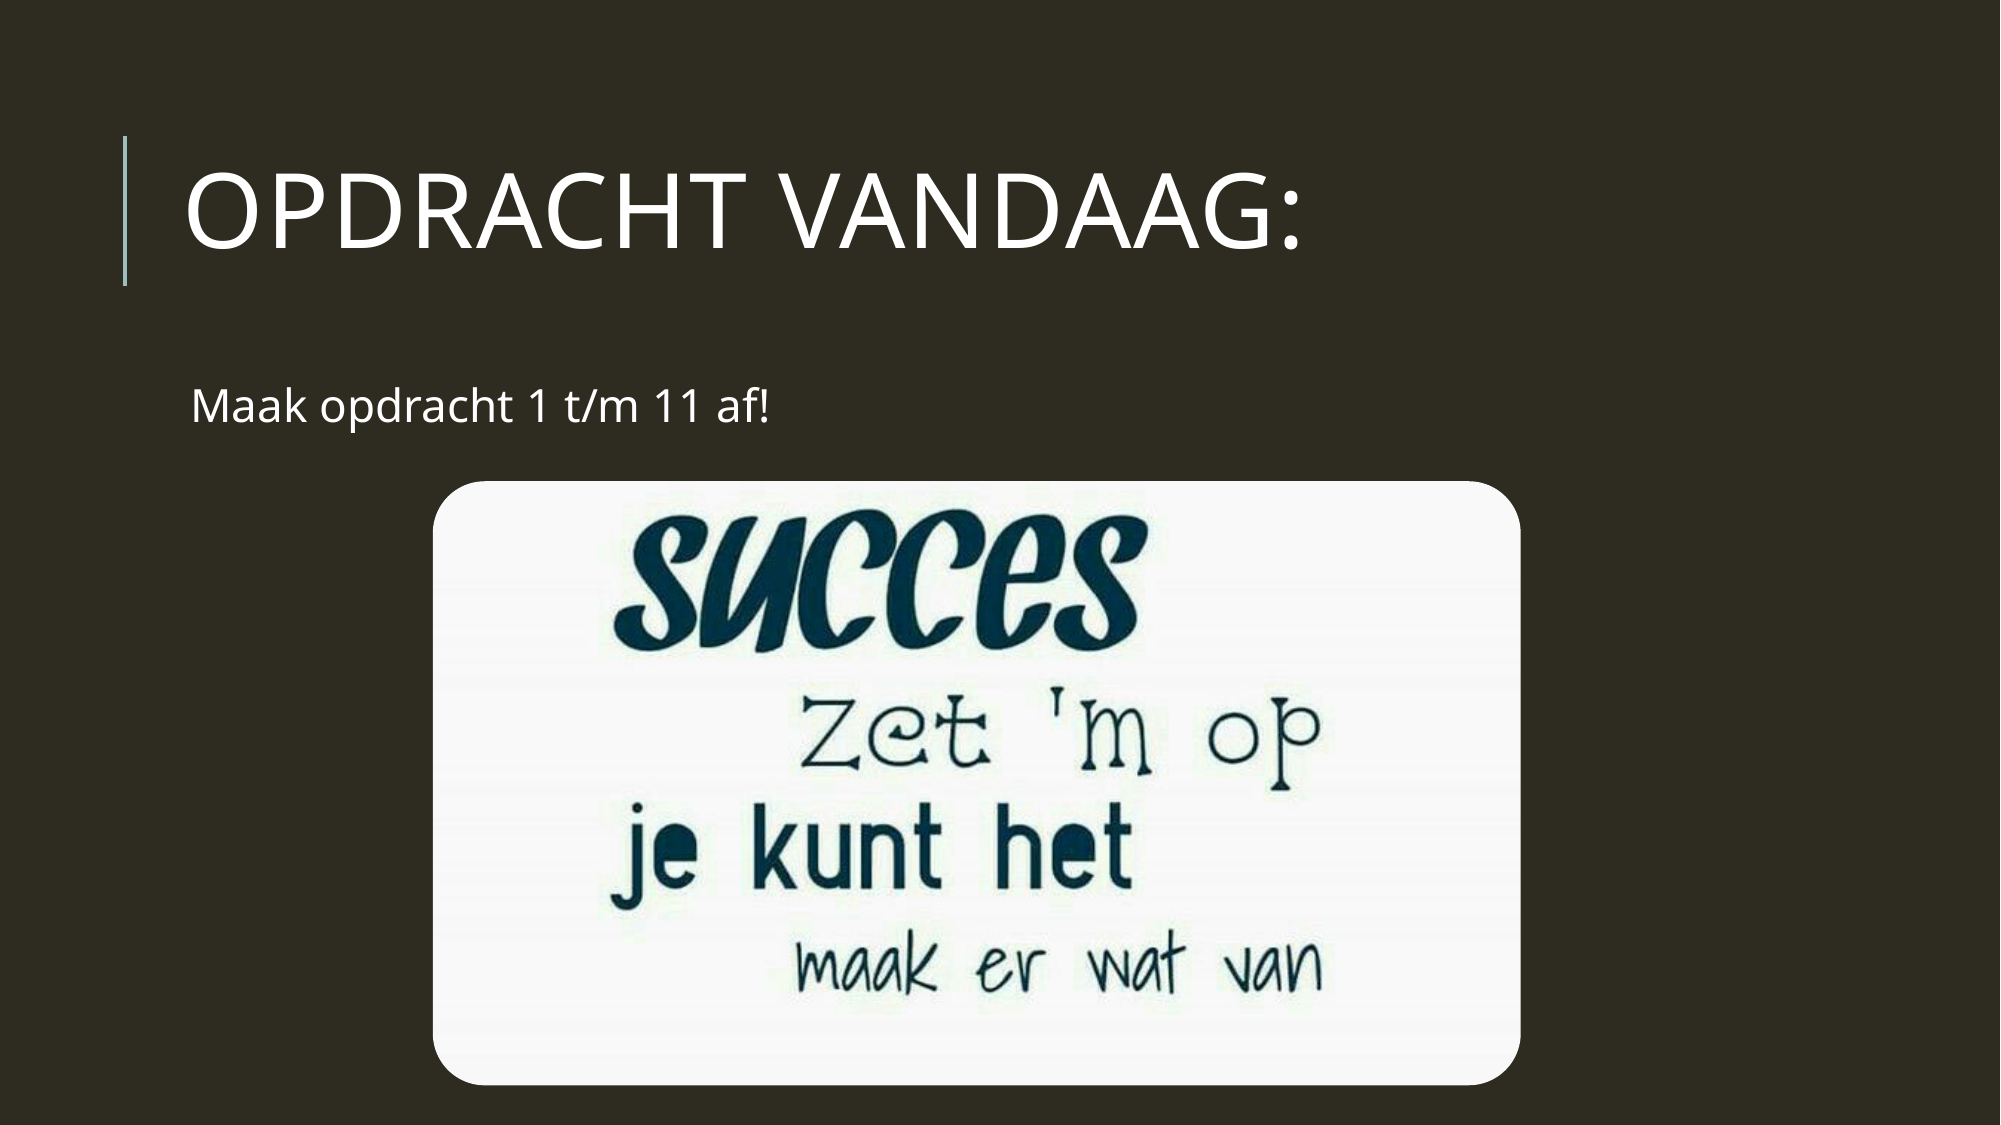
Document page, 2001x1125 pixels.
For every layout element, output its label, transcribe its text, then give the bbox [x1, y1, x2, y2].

picture [432, 480, 1521, 1086]
title Opdracht vandaag: [168, 96, 1763, 342]
list Maak opdracht 1 t/m 11 af! [168, 375, 1763, 1035]
